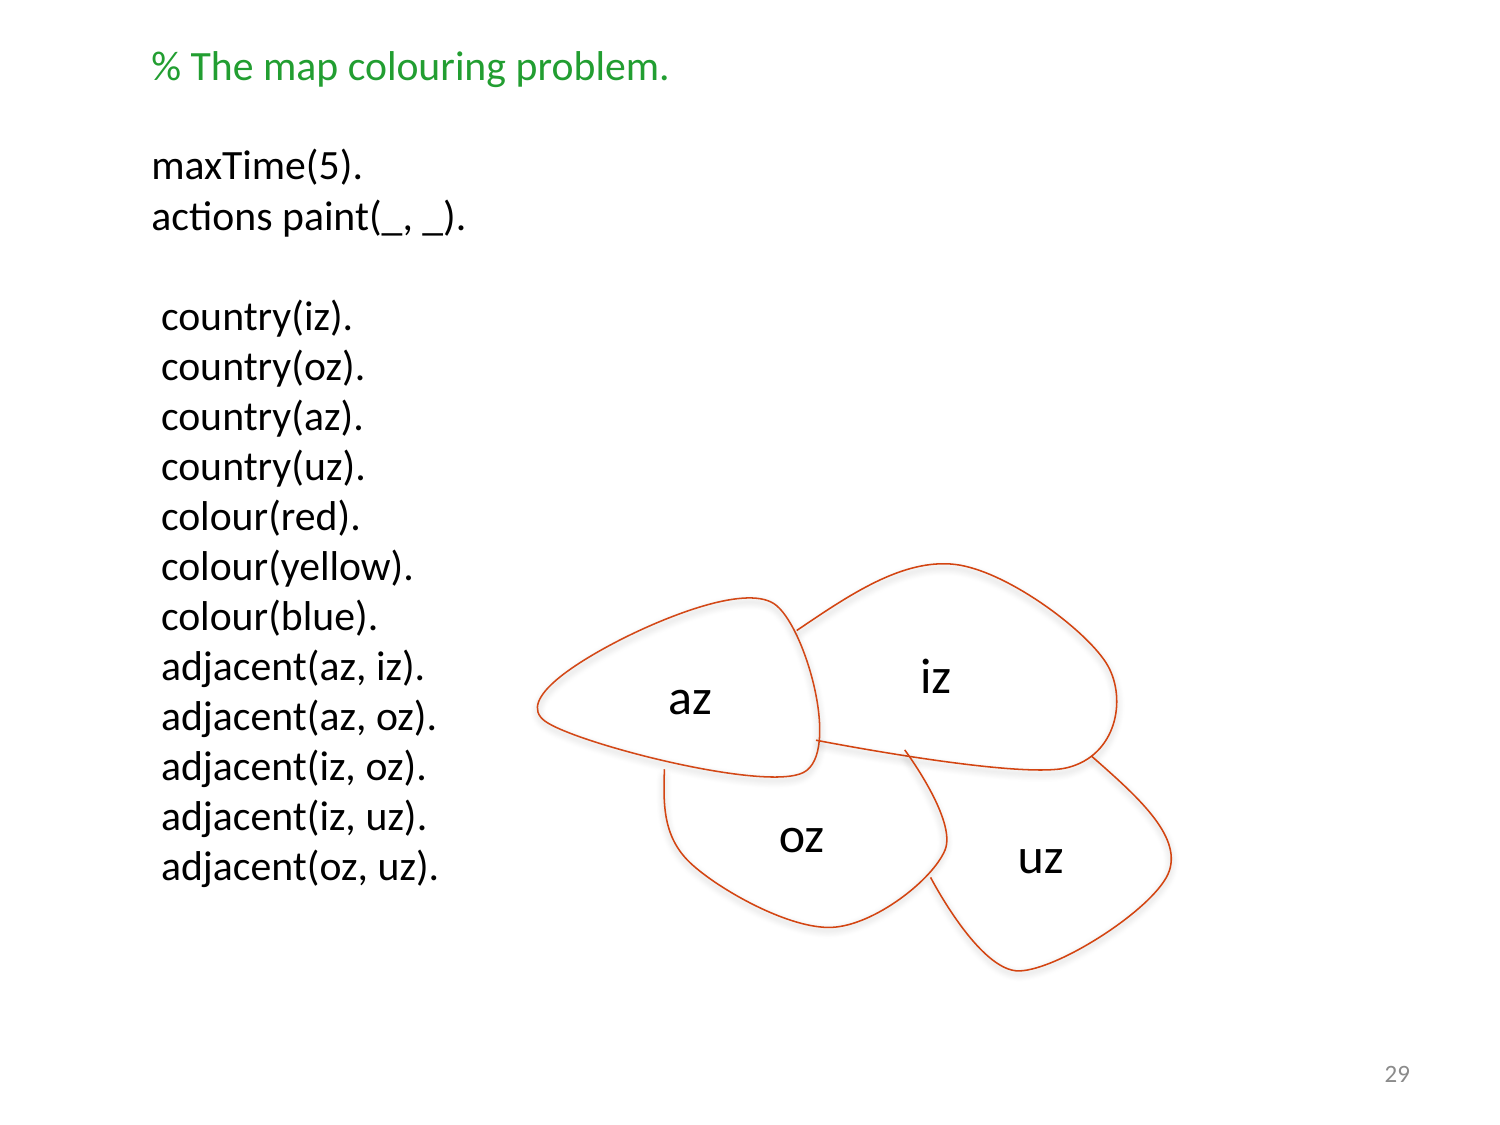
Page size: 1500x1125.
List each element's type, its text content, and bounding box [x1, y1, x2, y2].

text_box [929, 755, 1173, 972]
text_box iz [905, 636, 1009, 711]
text_box az [653, 657, 784, 732]
text_box uz [1002, 816, 1106, 892]
text_box oz [763, 794, 868, 870]
text_box % The map colouring problem. maxTime(5). actions paint(_, _). country(iz). country(oz). country(az). country(uz). colour(red). colour(yellow). colour(blue). adjacent(az, iz). adjacent(az, oz). adjacent(iz, oz). adjacent(iz, uz). adjacent(oz, uz). [136, 30, 1448, 941]
slide_number 29 [1074, 1042, 1425, 1103]
text_box [796, 563, 1118, 771]
text_box [663, 749, 948, 929]
text_box [536, 597, 819, 766]
